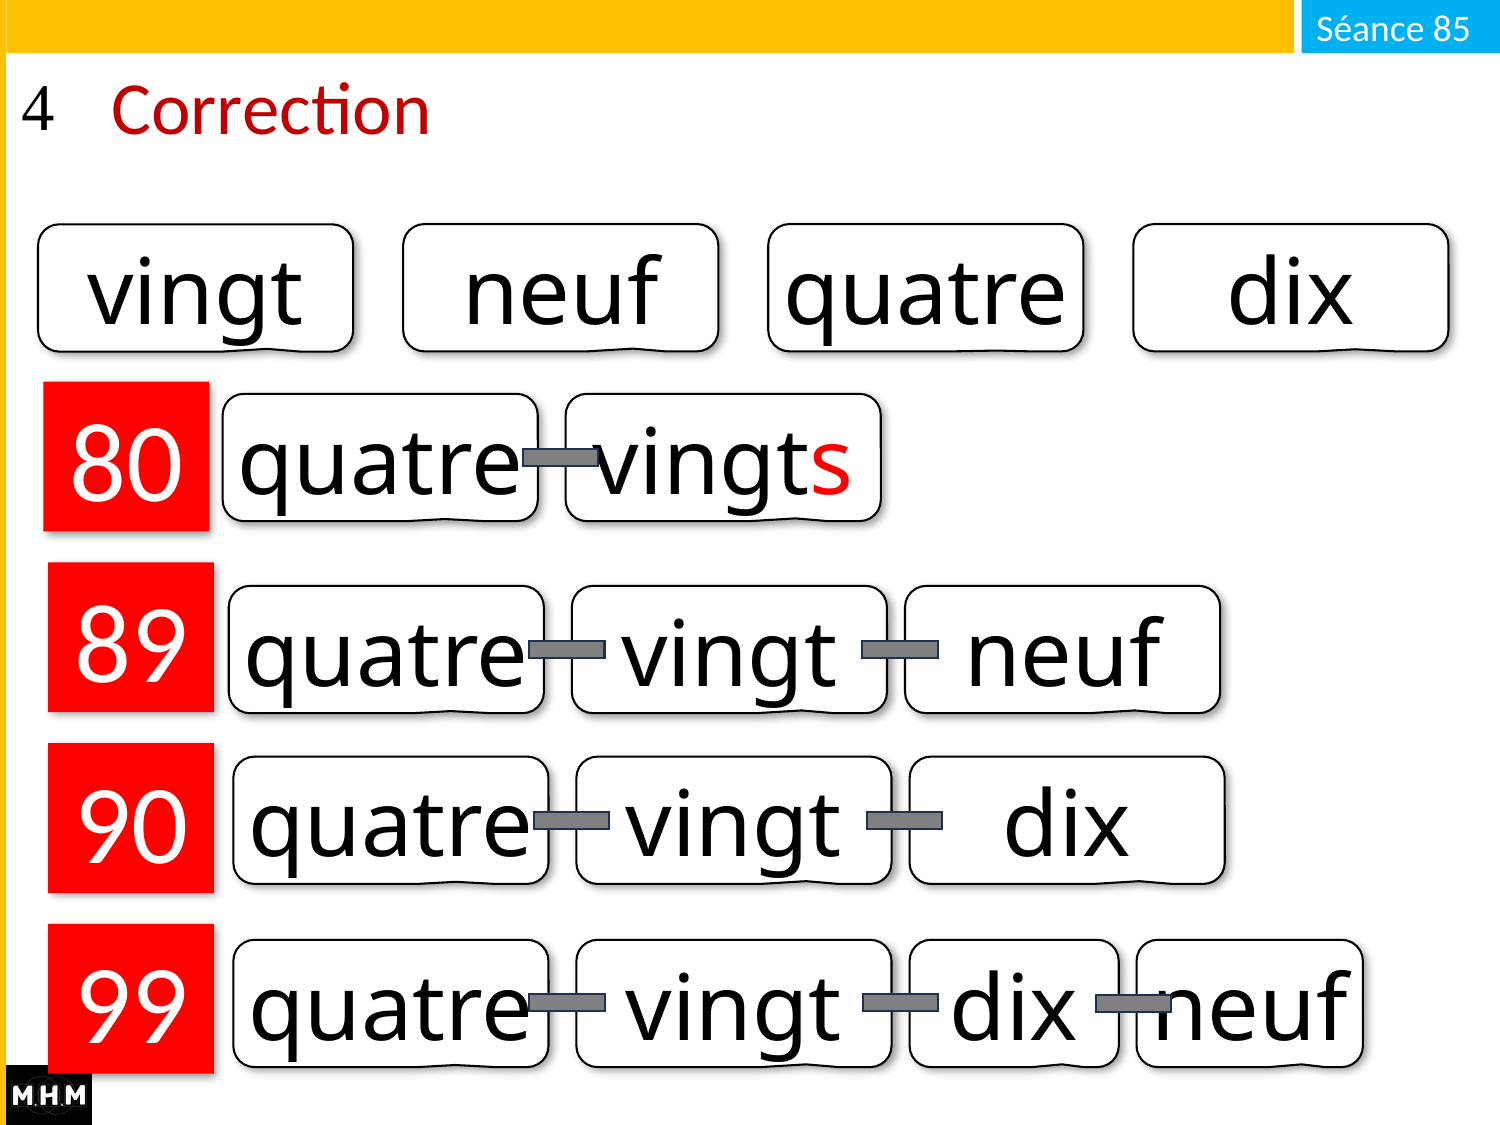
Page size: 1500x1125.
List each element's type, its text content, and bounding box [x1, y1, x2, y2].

picture [6, 1065, 92, 1125]
text_box dix [908, 755, 1226, 885]
text_box quatre [232, 755, 550, 885]
text_box vingt [575, 755, 893, 885]
text_box [1095, 994, 1172, 1013]
text_box 89 [48, 562, 214, 713]
text_box quatre [227, 584, 545, 715]
text_box dix [1132, 223, 1450, 353]
text_box [866, 811, 943, 830]
text_box 90 [48, 743, 214, 893]
text_box [533, 811, 610, 830]
title Correction [96, 60, 1391, 160]
text_box quatre [221, 392, 539, 523]
text_box vingt [575, 938, 893, 1069]
text_box vingts [564, 392, 882, 523]
text_box [522, 448, 599, 467]
text_box neuf [402, 223, 720, 353]
text_box 99 [48, 923, 214, 1074]
text_box [862, 993, 939, 1012]
text_box [528, 640, 606, 659]
text_box quatre [232, 938, 550, 1069]
text_box neuf [1135, 938, 1364, 1069]
text_box 80 [43, 381, 210, 532]
text_box quatre [767, 223, 1085, 353]
text_box [861, 640, 939, 659]
text_box [528, 993, 606, 1012]
text_box vingt [36, 223, 355, 353]
text_box dix [908, 938, 1120, 1069]
text_box vingt [570, 584, 889, 715]
text_box neuf [903, 584, 1222, 715]
